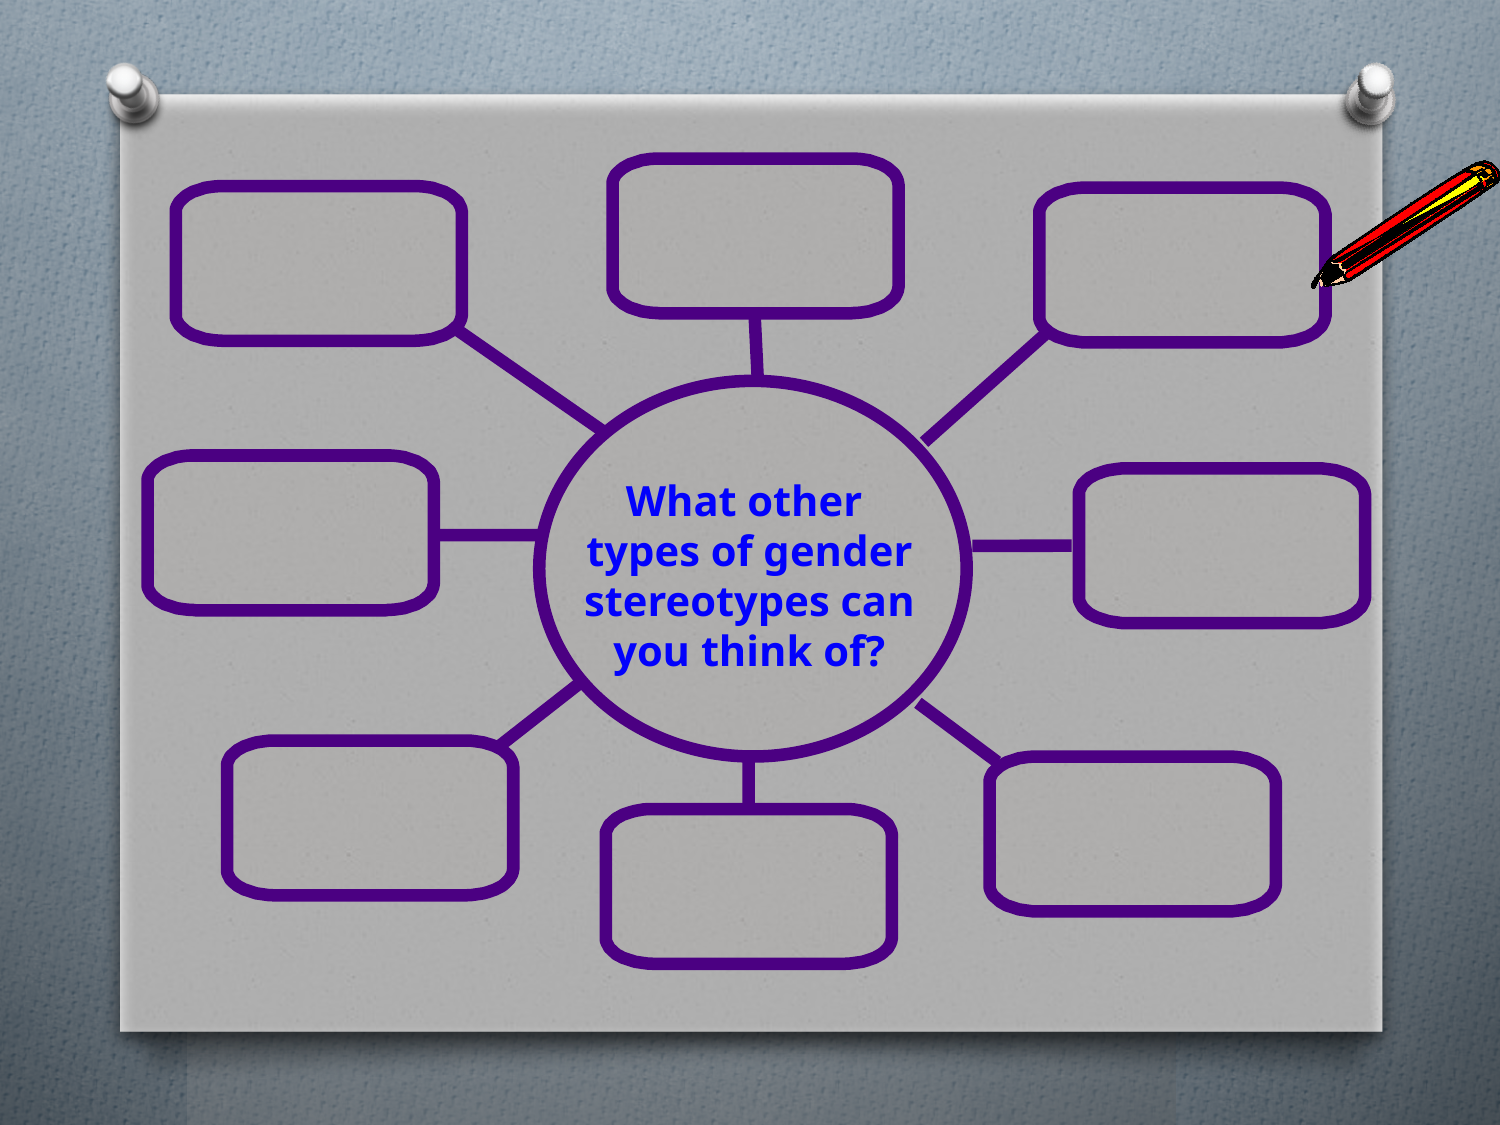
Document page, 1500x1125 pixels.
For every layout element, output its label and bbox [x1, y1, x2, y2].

picture [1317, 35, 1439, 156]
picture [75, 31, 197, 152]
text_box [1310, 160, 1500, 289]
text_box [147, 158, 1366, 965]
